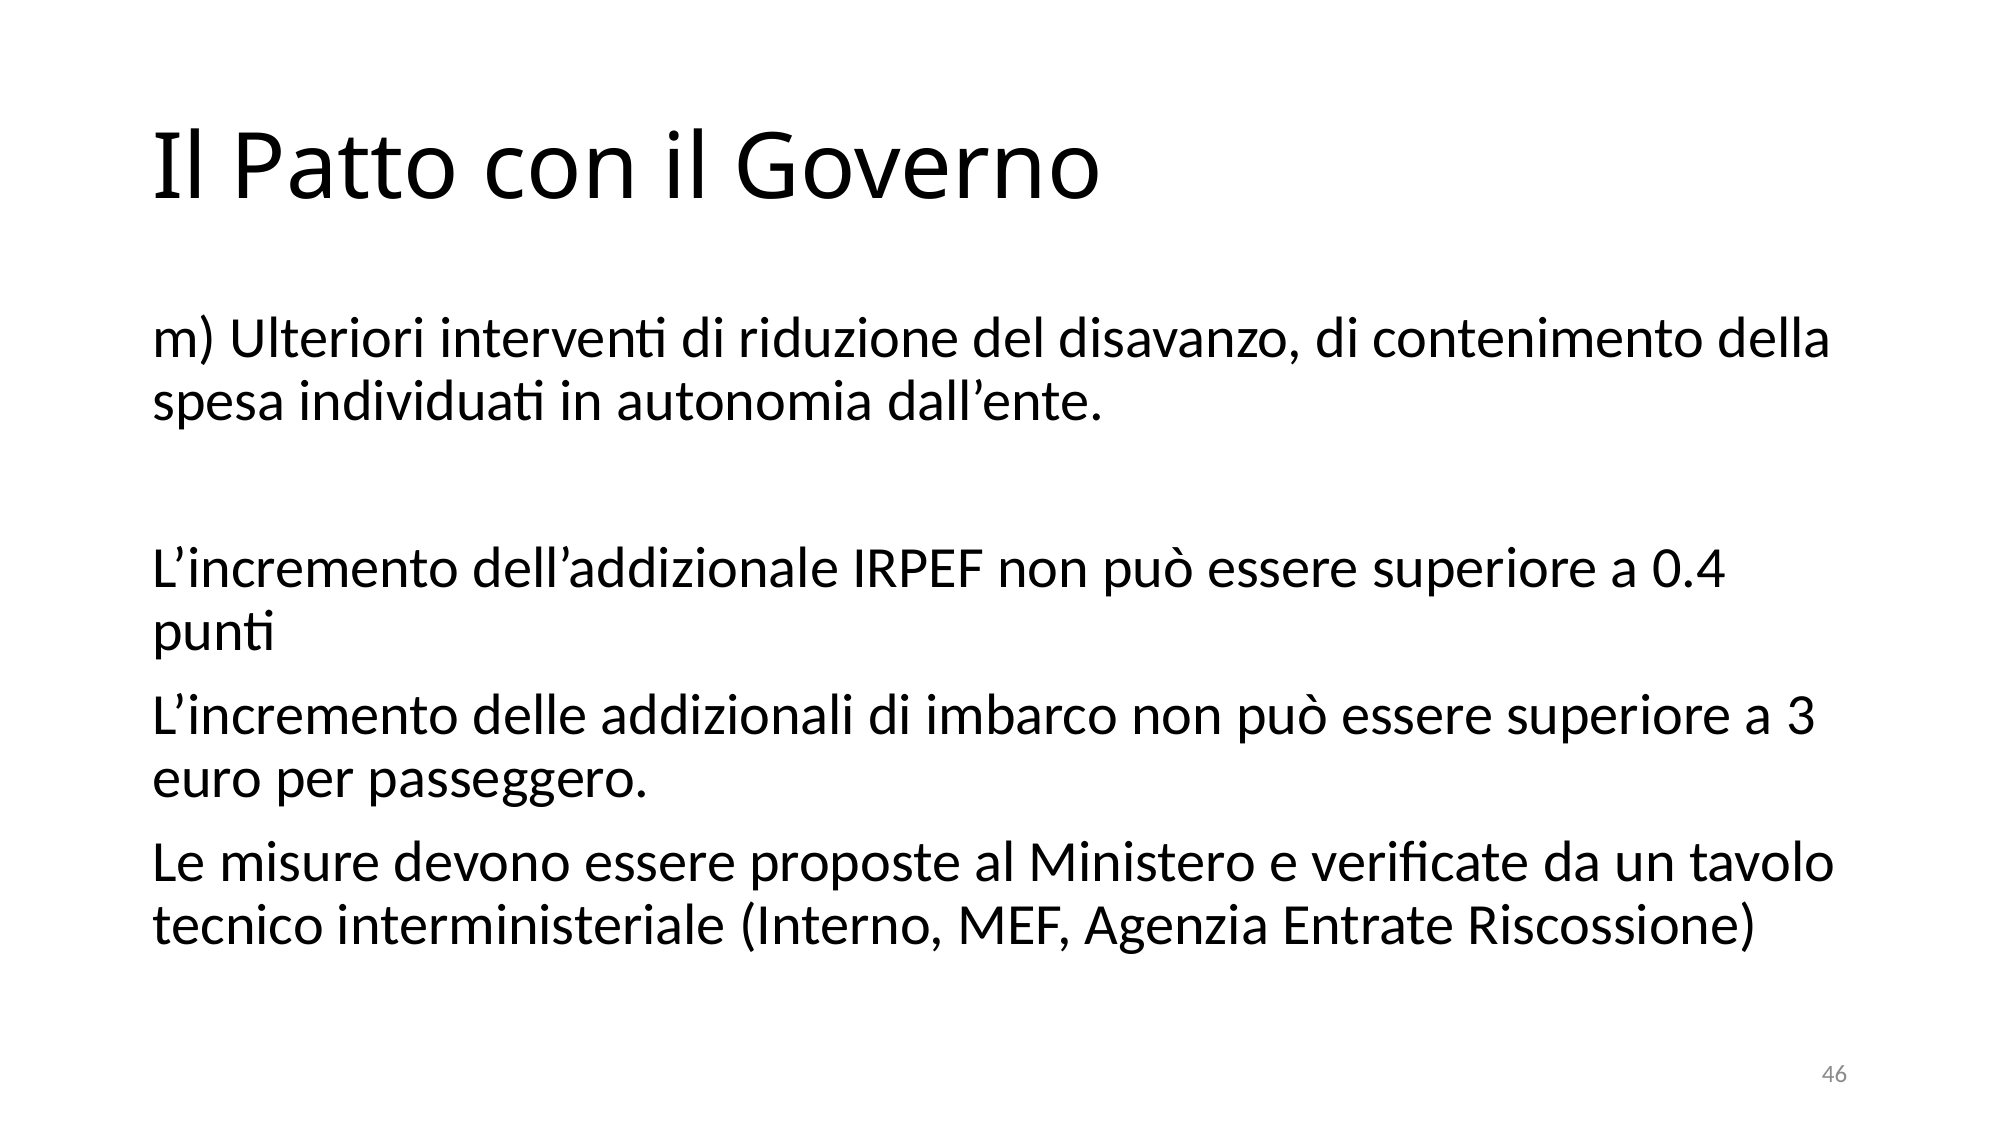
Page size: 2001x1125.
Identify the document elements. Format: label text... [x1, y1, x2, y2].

title Il Patto con il Governo [137, 59, 1863, 278]
list m) Ulteriori interventi di riduzione del disavanzo, di contenimento della spesa individuati in autonomia dall’ente. L’incremento dell’addizionale IRPEF non può essere superiore a 0.4 punti L’incremento delle addizionali di imbarco non può essere superiore a 3 euro per passeggero. Le misure devono essere proposte al Ministero e verificate da un tavolo tecnico interministeriale (Interno, MEF, Agenzia Entrate Riscossione) [137, 299, 1863, 1014]
slide_number 47 [1412, 1042, 1863, 1103]
